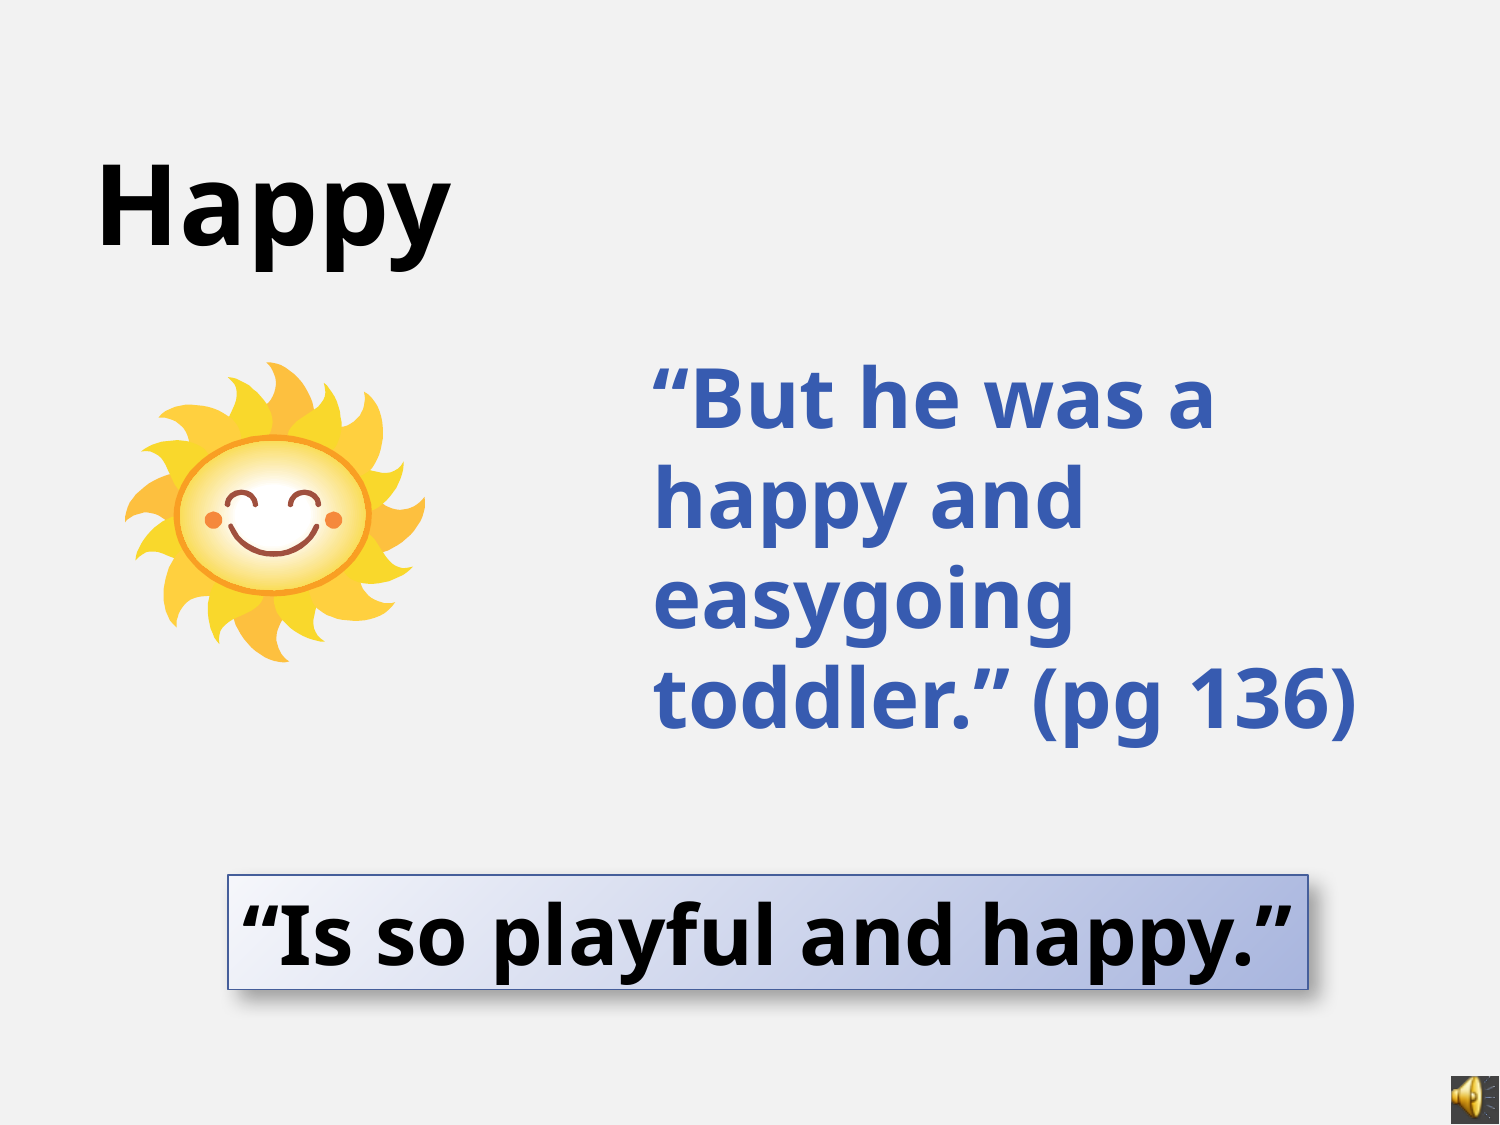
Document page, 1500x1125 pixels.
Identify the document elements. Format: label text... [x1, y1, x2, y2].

picture [1449, 1074, 1500, 1125]
text_box “Is so playful and happy.” [227, 874, 1309, 990]
picture [124, 362, 426, 663]
text_box Happy [78, 124, 467, 275]
text_box “But he was a happy and easygoing toddler.” (pg 136) [637, 337, 1388, 753]
